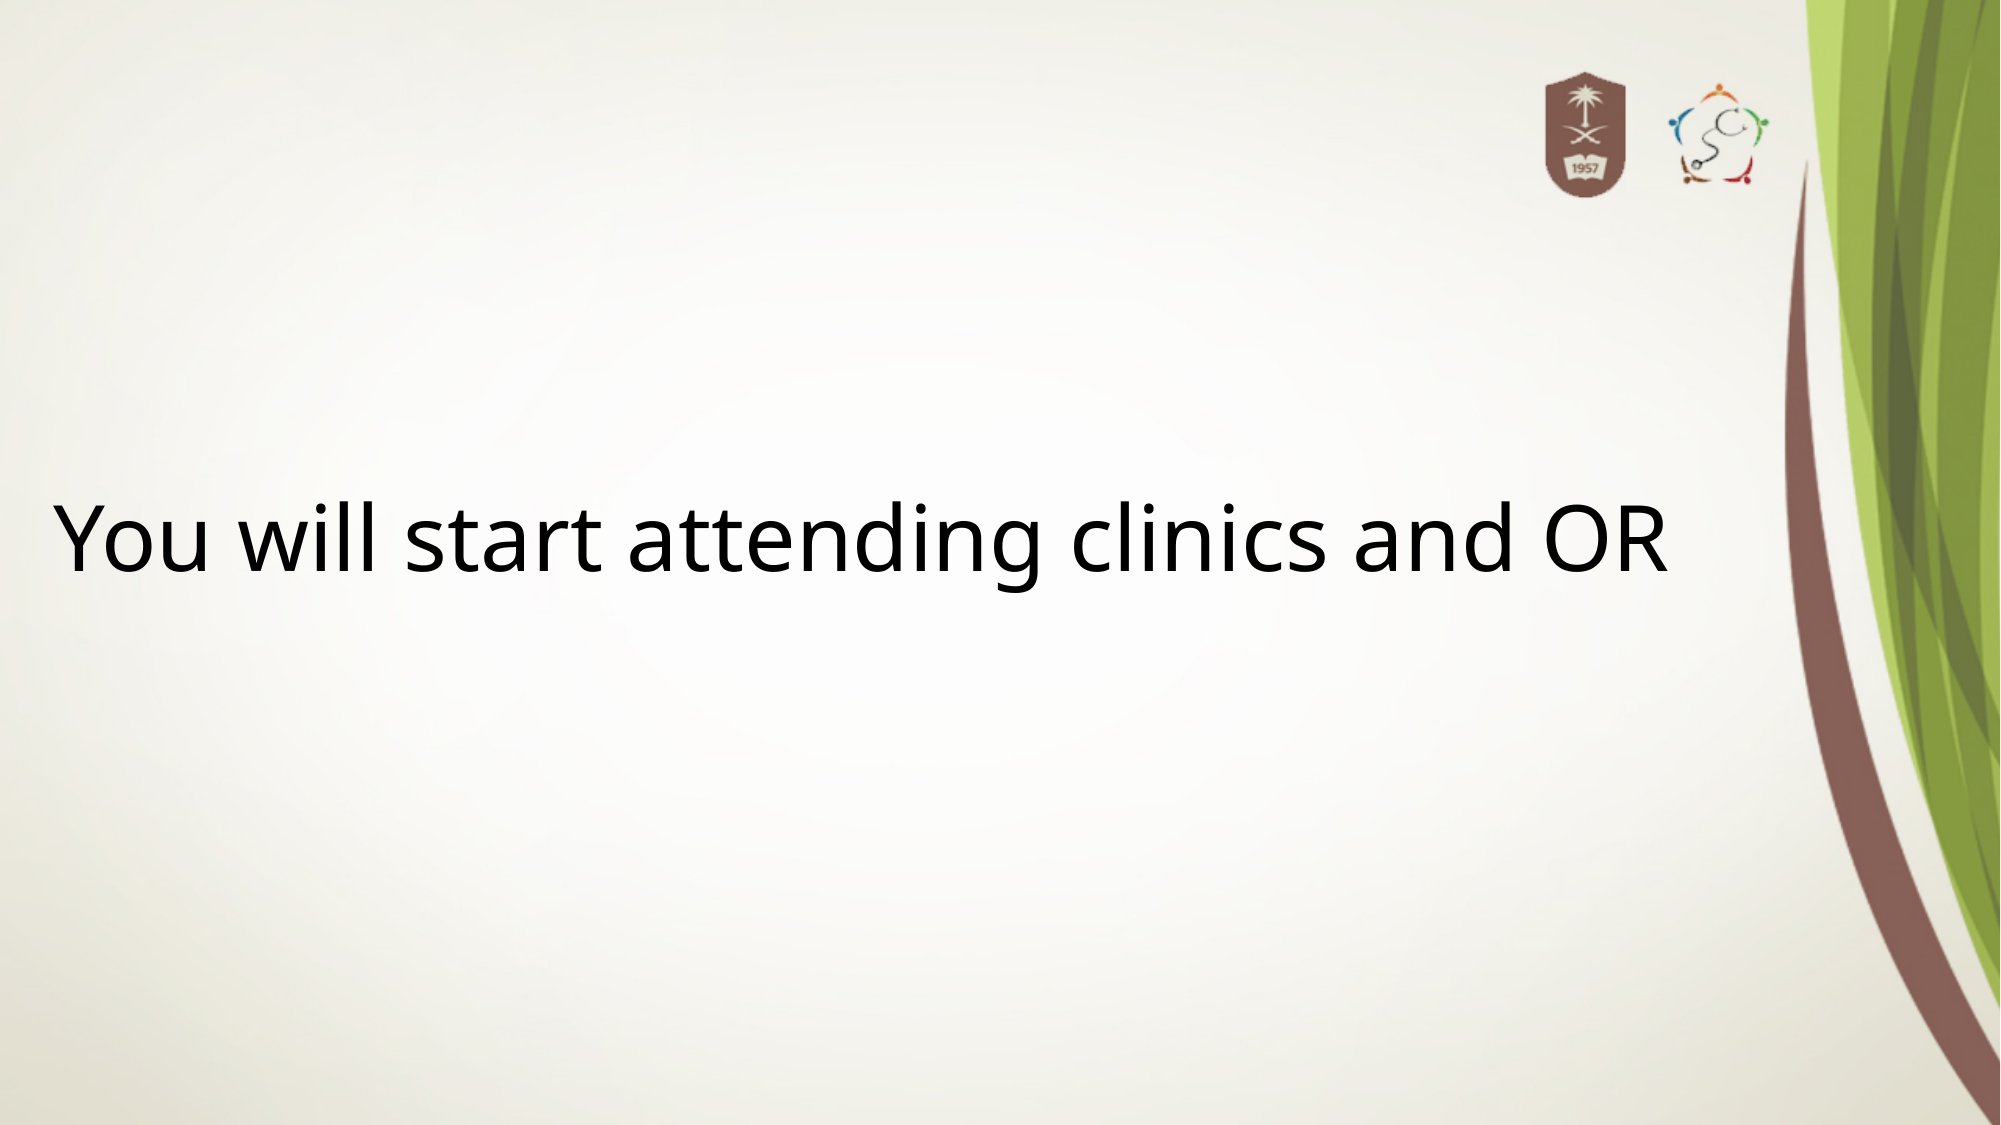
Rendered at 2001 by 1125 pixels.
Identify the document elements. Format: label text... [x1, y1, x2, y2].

picture [0, 0, 2001, 1125]
title You will start attending clinics and OR [28, 419, 1698, 665]
